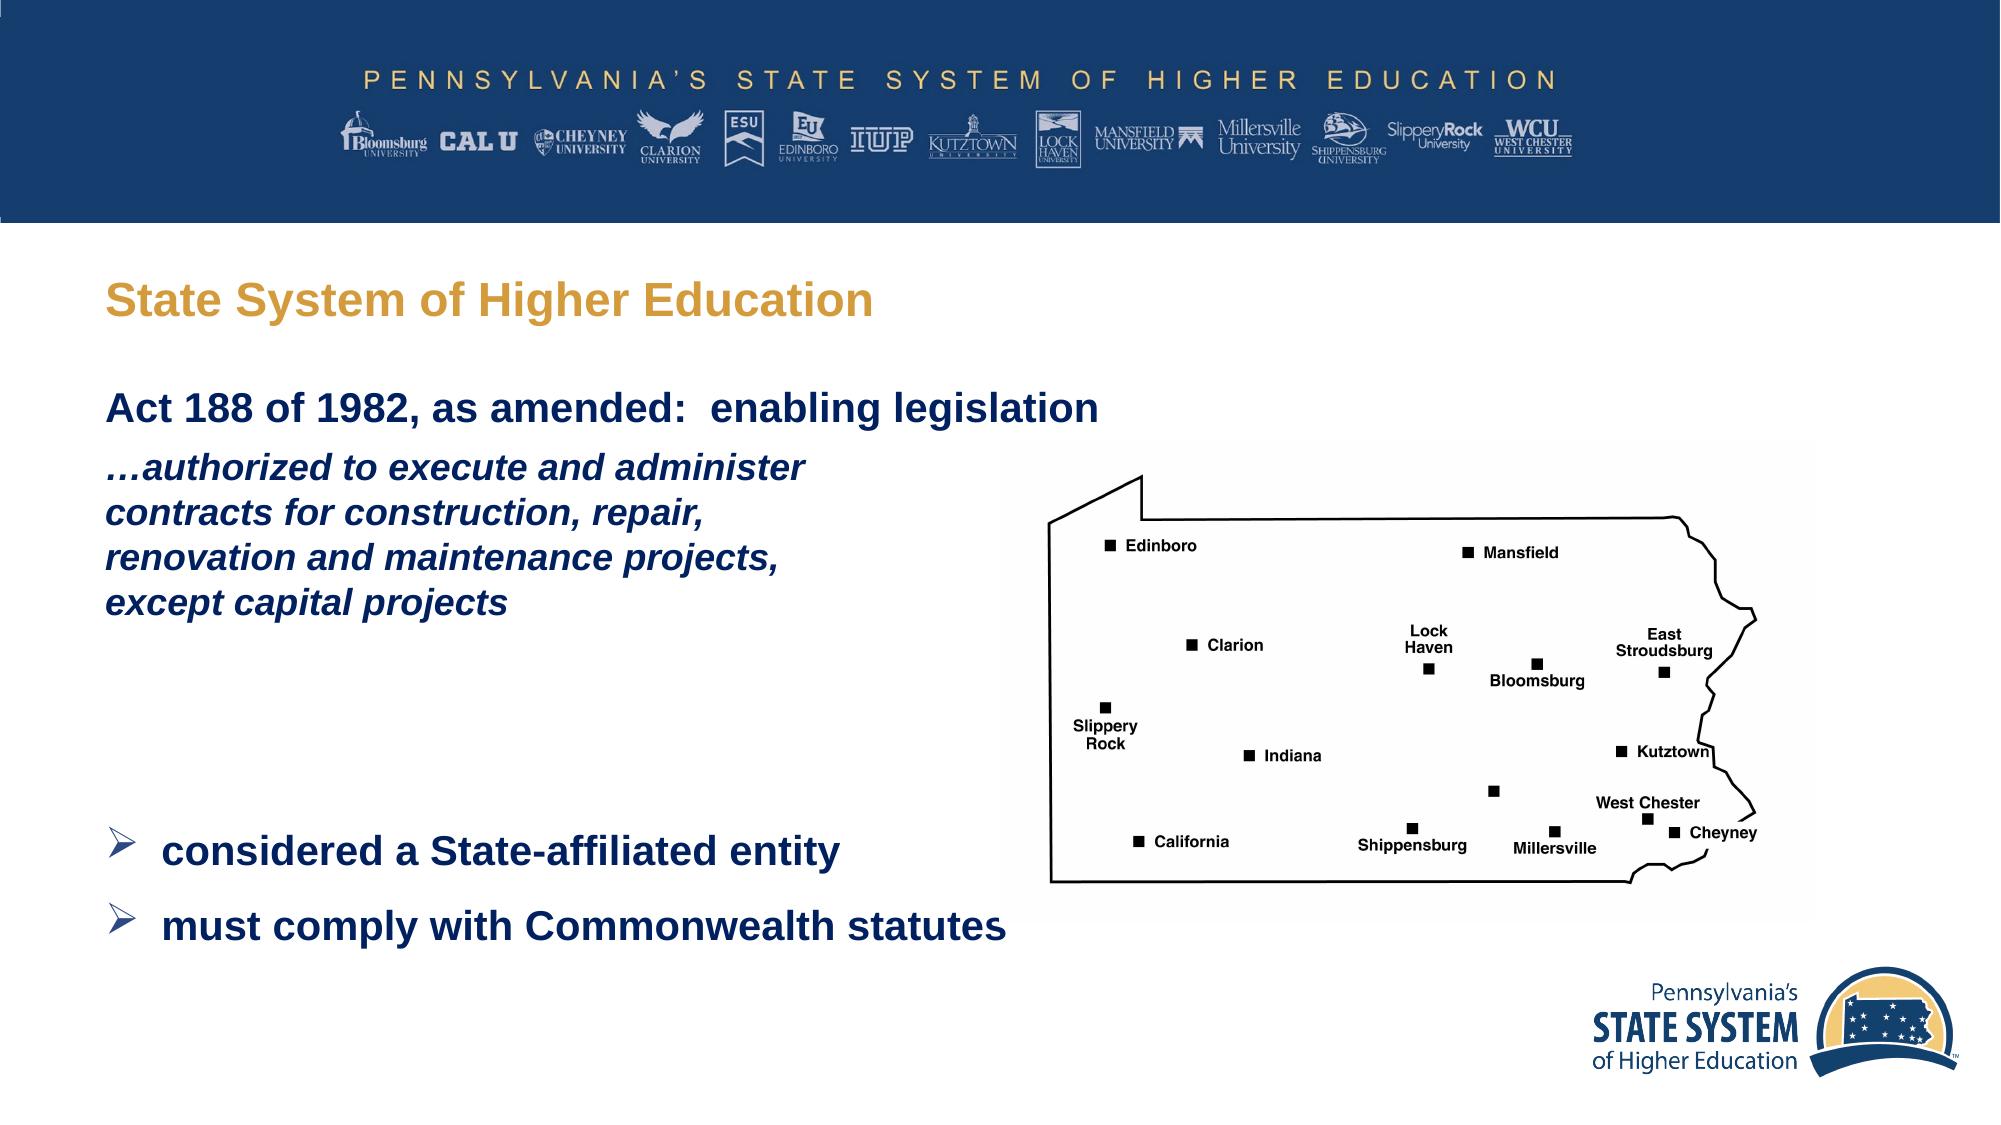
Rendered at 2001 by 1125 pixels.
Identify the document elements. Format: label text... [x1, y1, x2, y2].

picture [0, 0, 2000, 223]
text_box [999, 442, 1815, 924]
list Act 188 of 1982, as amended: enabling legislation …authorized to execute and administer contracts for construction, repair, renovation and maintenance projects, except capital projects considered a State-affiliated entity must comply with Commonwealth statutes [90, 373, 1772, 1020]
title State System of Higher Education [90, 261, 1607, 373]
picture [1593, 965, 1959, 1080]
